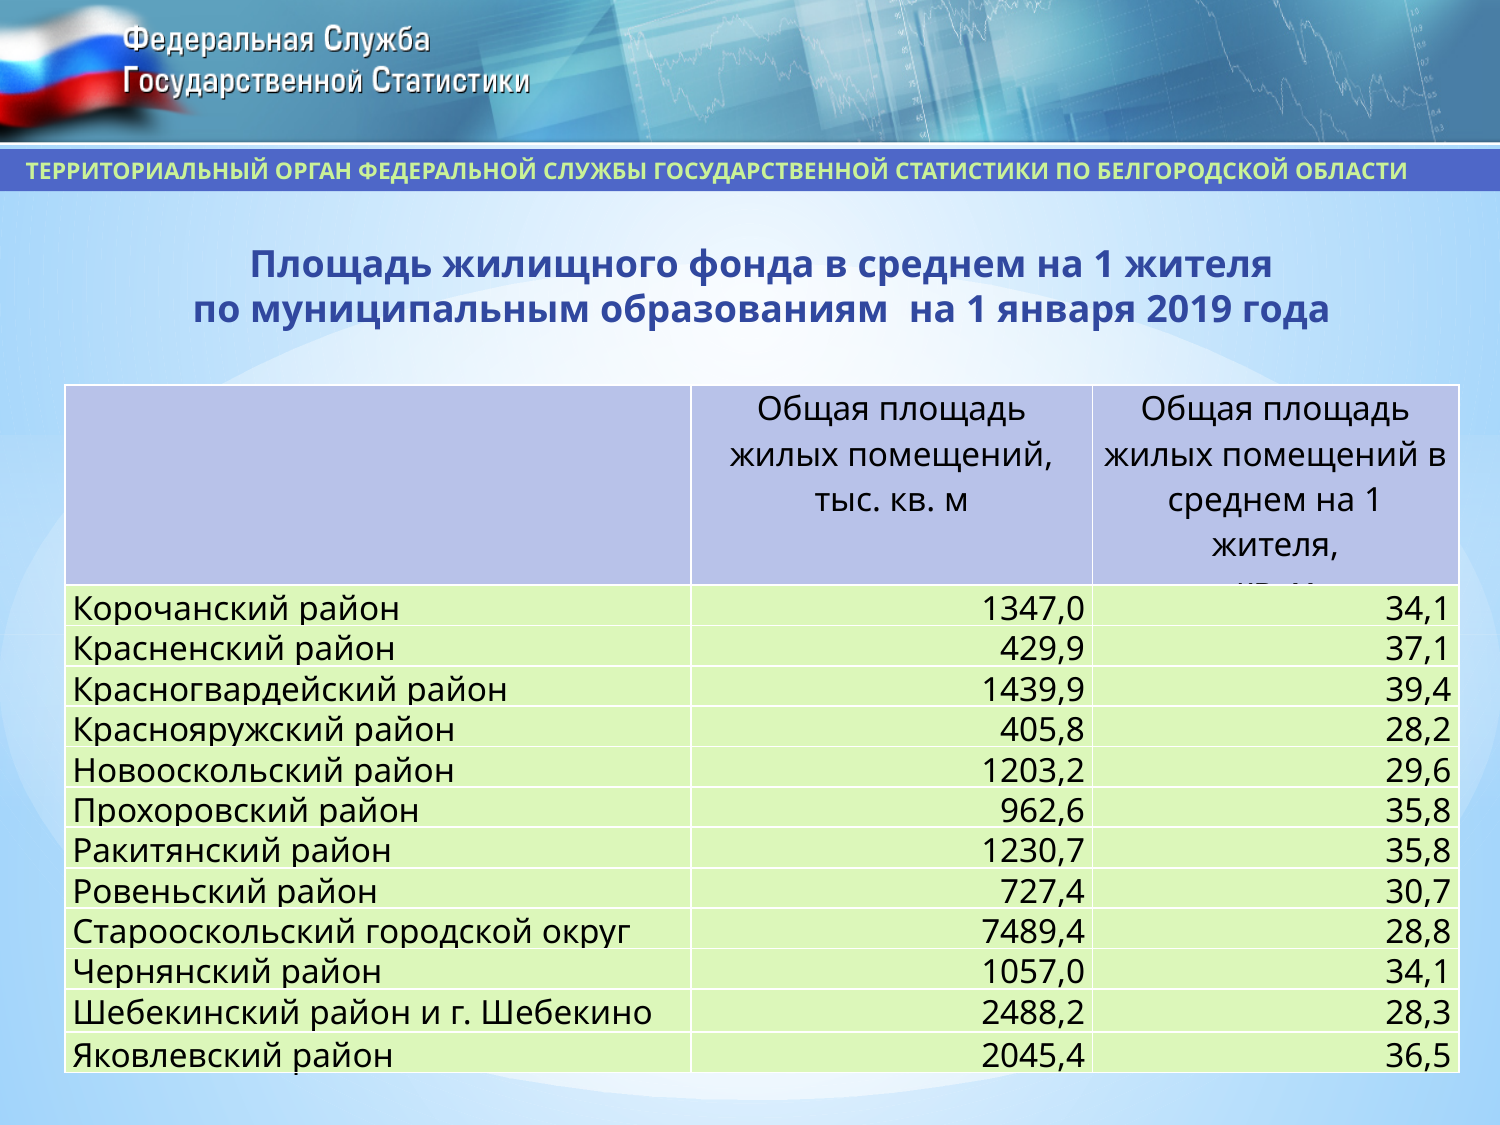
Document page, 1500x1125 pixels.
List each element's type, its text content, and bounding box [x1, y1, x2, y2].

table_cell 28,2 [1093, 707, 1458, 746]
table_cell 1203,2 [692, 747, 1092, 786]
table_cell 39,4 [1093, 667, 1458, 705]
table_cell Старооскольский городской округ [66, 909, 690, 948]
text_box Площадь жилищного фонда в среднем на 1 жителя по муниципальным образованиям на 1 января 2019 года [147, 232, 1376, 338]
table_cell 28,3 [1093, 990, 1458, 1031]
table_cell 405,8 [692, 707, 1092, 746]
table_cell 429,9 [692, 626, 1092, 665]
table_header Общая площадь жилых помещений в среднем на 1 жителя, кв. м [1093, 386, 1458, 584]
table_cell 37,1 [1093, 626, 1458, 665]
table_cell 1057,0 [692, 949, 1092, 988]
table_cell 35,8 [1093, 828, 1458, 867]
table_cell 35,8 [1093, 788, 1458, 826]
picture [0, 0, 1500, 145]
table_cell 1439,9 [692, 667, 1092, 705]
table_header Общая площадь жилых помещений, тыс. кв. м [692, 386, 1092, 584]
table_header [66, 386, 690, 584]
table_cell Красногвардейский район [66, 667, 690, 705]
table_cell Краснояружский район [66, 707, 690, 746]
table_cell 962,6 [692, 788, 1092, 826]
table_cell 29,6 [1093, 747, 1458, 786]
table_cell 1347,0 [692, 586, 1092, 625]
table_cell Яковлевский район [66, 1033, 690, 1072]
table_cell 30,7 [1093, 869, 1458, 907]
table_cell 34,1 [1093, 586, 1458, 625]
table_cell Чернянский район [66, 949, 690, 988]
table_cell Ракитянский район [66, 828, 690, 867]
table_cell Прохоровский район [66, 788, 690, 826]
table_cell 1230,7 [692, 828, 1092, 867]
table_cell 36,5 [1093, 1033, 1458, 1072]
table_cell Шебекинский район и г. Шебекино [66, 990, 690, 1031]
table_cell Красненский район [66, 626, 690, 665]
table_cell 7489,4 [692, 909, 1092, 948]
table_cell 2045,4 [692, 1033, 1092, 1072]
table_cell Ровеньский район [66, 869, 690, 907]
table_cell 34,1 [1093, 949, 1458, 988]
table_cell Новооскольский район [66, 747, 690, 786]
table_cell 727,4 [692, 869, 1092, 907]
text_box ТЕРРИТОРИАЛЬНЫЙ ОРГАН ФЕДЕРАЛЬНОЙ СЛУЖБЫ ГОСУДАРСТВЕННОЙ СТАТИСТИКИ ПО БЕЛГОРОДСКОЙ ОБЛАСТИ [0, 152, 1500, 192]
table_cell Корочанский район [66, 586, 690, 625]
table_cell 2488,2 [692, 990, 1092, 1031]
table_cell 28,8 [1093, 909, 1458, 948]
